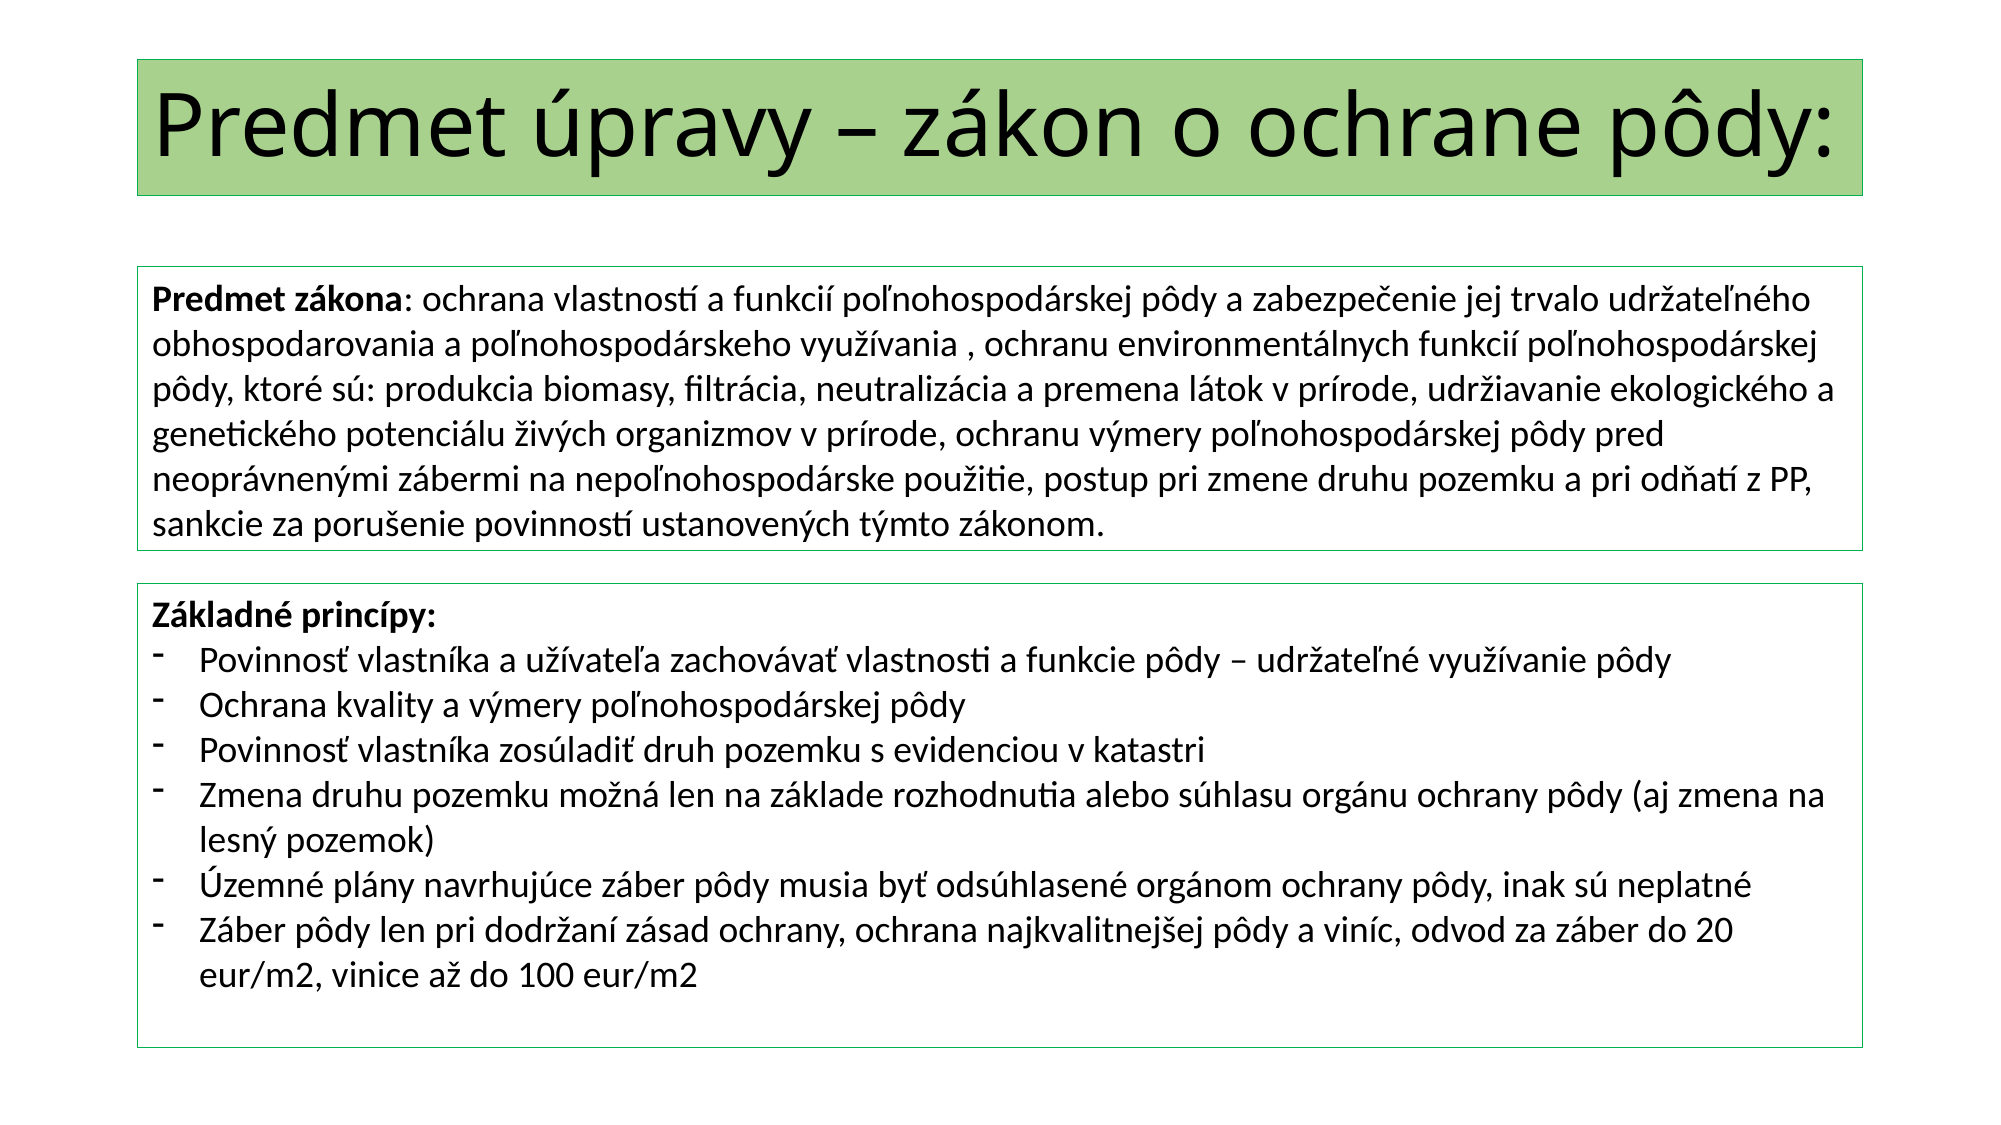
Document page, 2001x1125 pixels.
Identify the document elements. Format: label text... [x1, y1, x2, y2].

title Predmet úpravy – zákon o ochrane pôdy: [137, 59, 1863, 196]
text_box Základné princípy: Povinnosť vlastníka a užívateľa zachovávať vlastnosti a funkcie pôdy – udržateľné využívanie pôdy Ochrana kvality a výmery poľnohospodárskej pôdy Povinnosť vlastníka zosúladiť druh pozemku s evidenciou v katastri Zmena druhu pozemku možná len na základe rozhodnutia alebo súhlasu orgánu ochrany pôdy (aj zmena na lesný pozemok) Územné plány navrhujúce záber pôdy musia byť odsúhlasené orgánom ochrany pôdy, inak sú neplatné Záber pôdy len pri dodržaní zásad ochrany, ochrana najkvalitnejšej pôdy a viníc, odvod za záber do 20 eur/m2, vinice až do 100 eur/m2 [137, 583, 1863, 1048]
text_box Predmet zákona: ochrana vlastností a funkcií poľnohospodárskej pôdy a zabezpečenie jej trvalo udržateľného obhospodarovania a poľnohospodárskeho využívania , ochranu environmentálnych funkcií poľnohospodárskej pôdy, ktoré sú: produkcia biomasy, filtrácia, neutralizácia a premena látok v prírode, udržiavanie ekologického a genetického potenciálu živých organizmov v prírode, ochranu výmery poľnohospodárskej pôdy pred neoprávnenými zábermi na nepoľnohospodárske použitie, postup pri zmene druhu pozemku a pri odňatí z PP, sankcie za porušenie povinností ustanovených týmto zákonom. [137, 266, 1863, 551]
